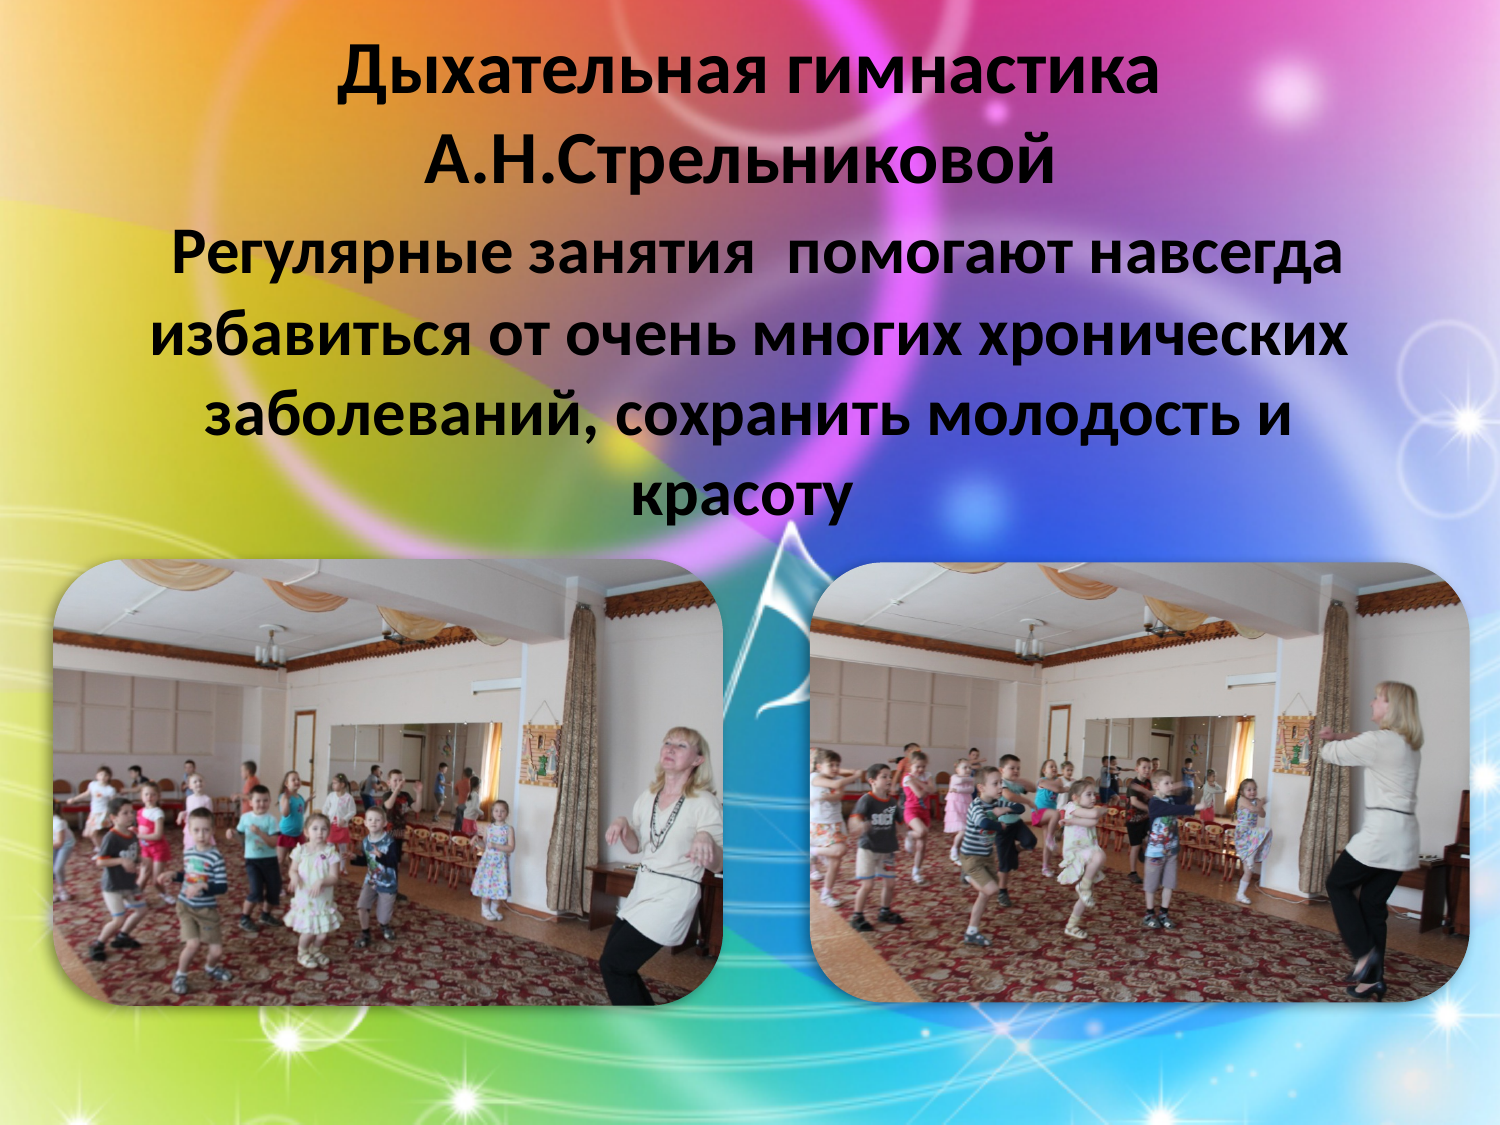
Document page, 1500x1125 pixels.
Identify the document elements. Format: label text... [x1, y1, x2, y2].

picture [0, 0, 1500, 1125]
title Дыхательная гимнастика А.Н.Стрельниковой Регулярные занятия помогают навсегда избавиться от очень многих хронических заболеваний, сохранить молодость и красоту [75, 45, 1425, 233]
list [52, 558, 724, 1006]
